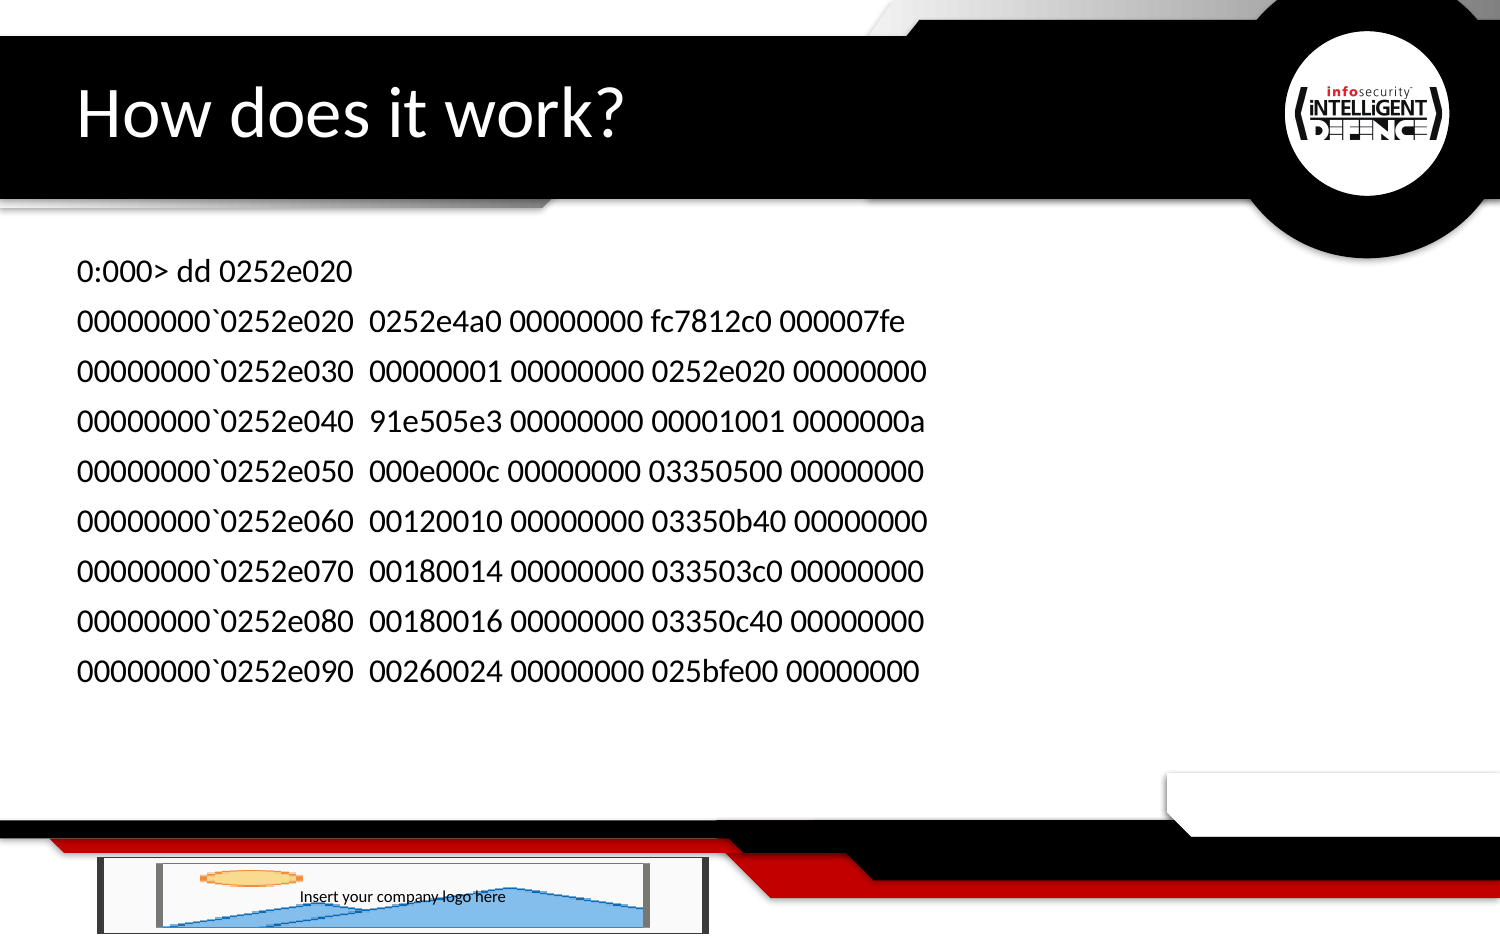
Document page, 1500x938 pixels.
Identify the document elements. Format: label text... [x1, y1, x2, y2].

title How does it work? [76, 38, 1199, 195]
list 0:000> dd 0252e020 00000000`0252e020 0252e4a0 00000000 fc7812c0 000007fe 00000000`0252e030 00000001 00000000 0252e020 00000000 00000000`0252e040 91e505e3 00000000 00001001 0000000a 00000000`0252e050 000e000c 00000000 03350500 00000000 00000000`0252e060 00120010 00000000 03350b40 00000000 00000000`0252e070 00180014 00000000 033503c0 00000000 00000000`0252e080 00180016 00000000 03350c40 00000000 00000000`0252e090 00260024 00000000 025bfe00 00000000 [76, 244, 1294, 798]
picture [74, 853, 732, 938]
